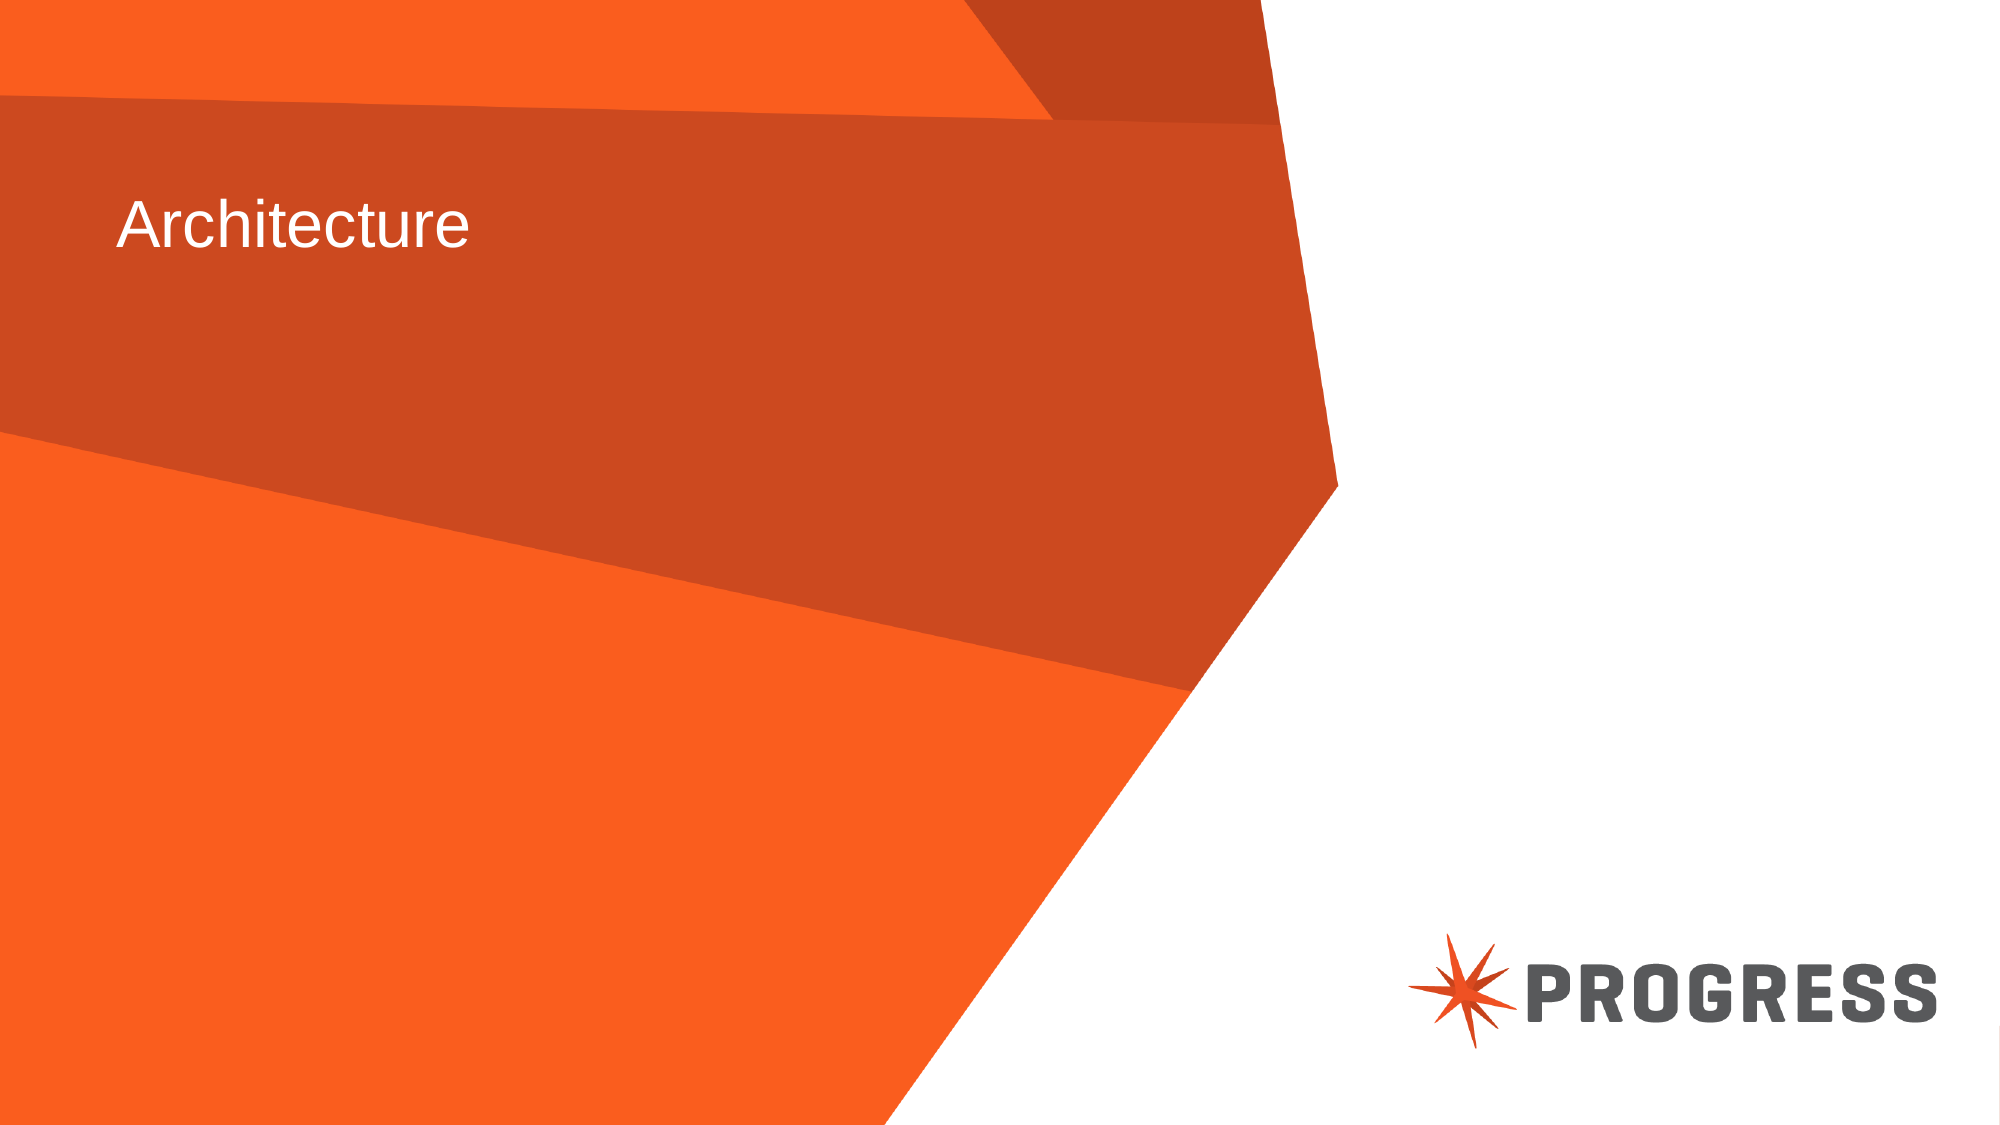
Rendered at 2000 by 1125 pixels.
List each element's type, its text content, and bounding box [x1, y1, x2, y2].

picture [0, 0, 2000, 1125]
title Architecture [100, 184, 1234, 347]
